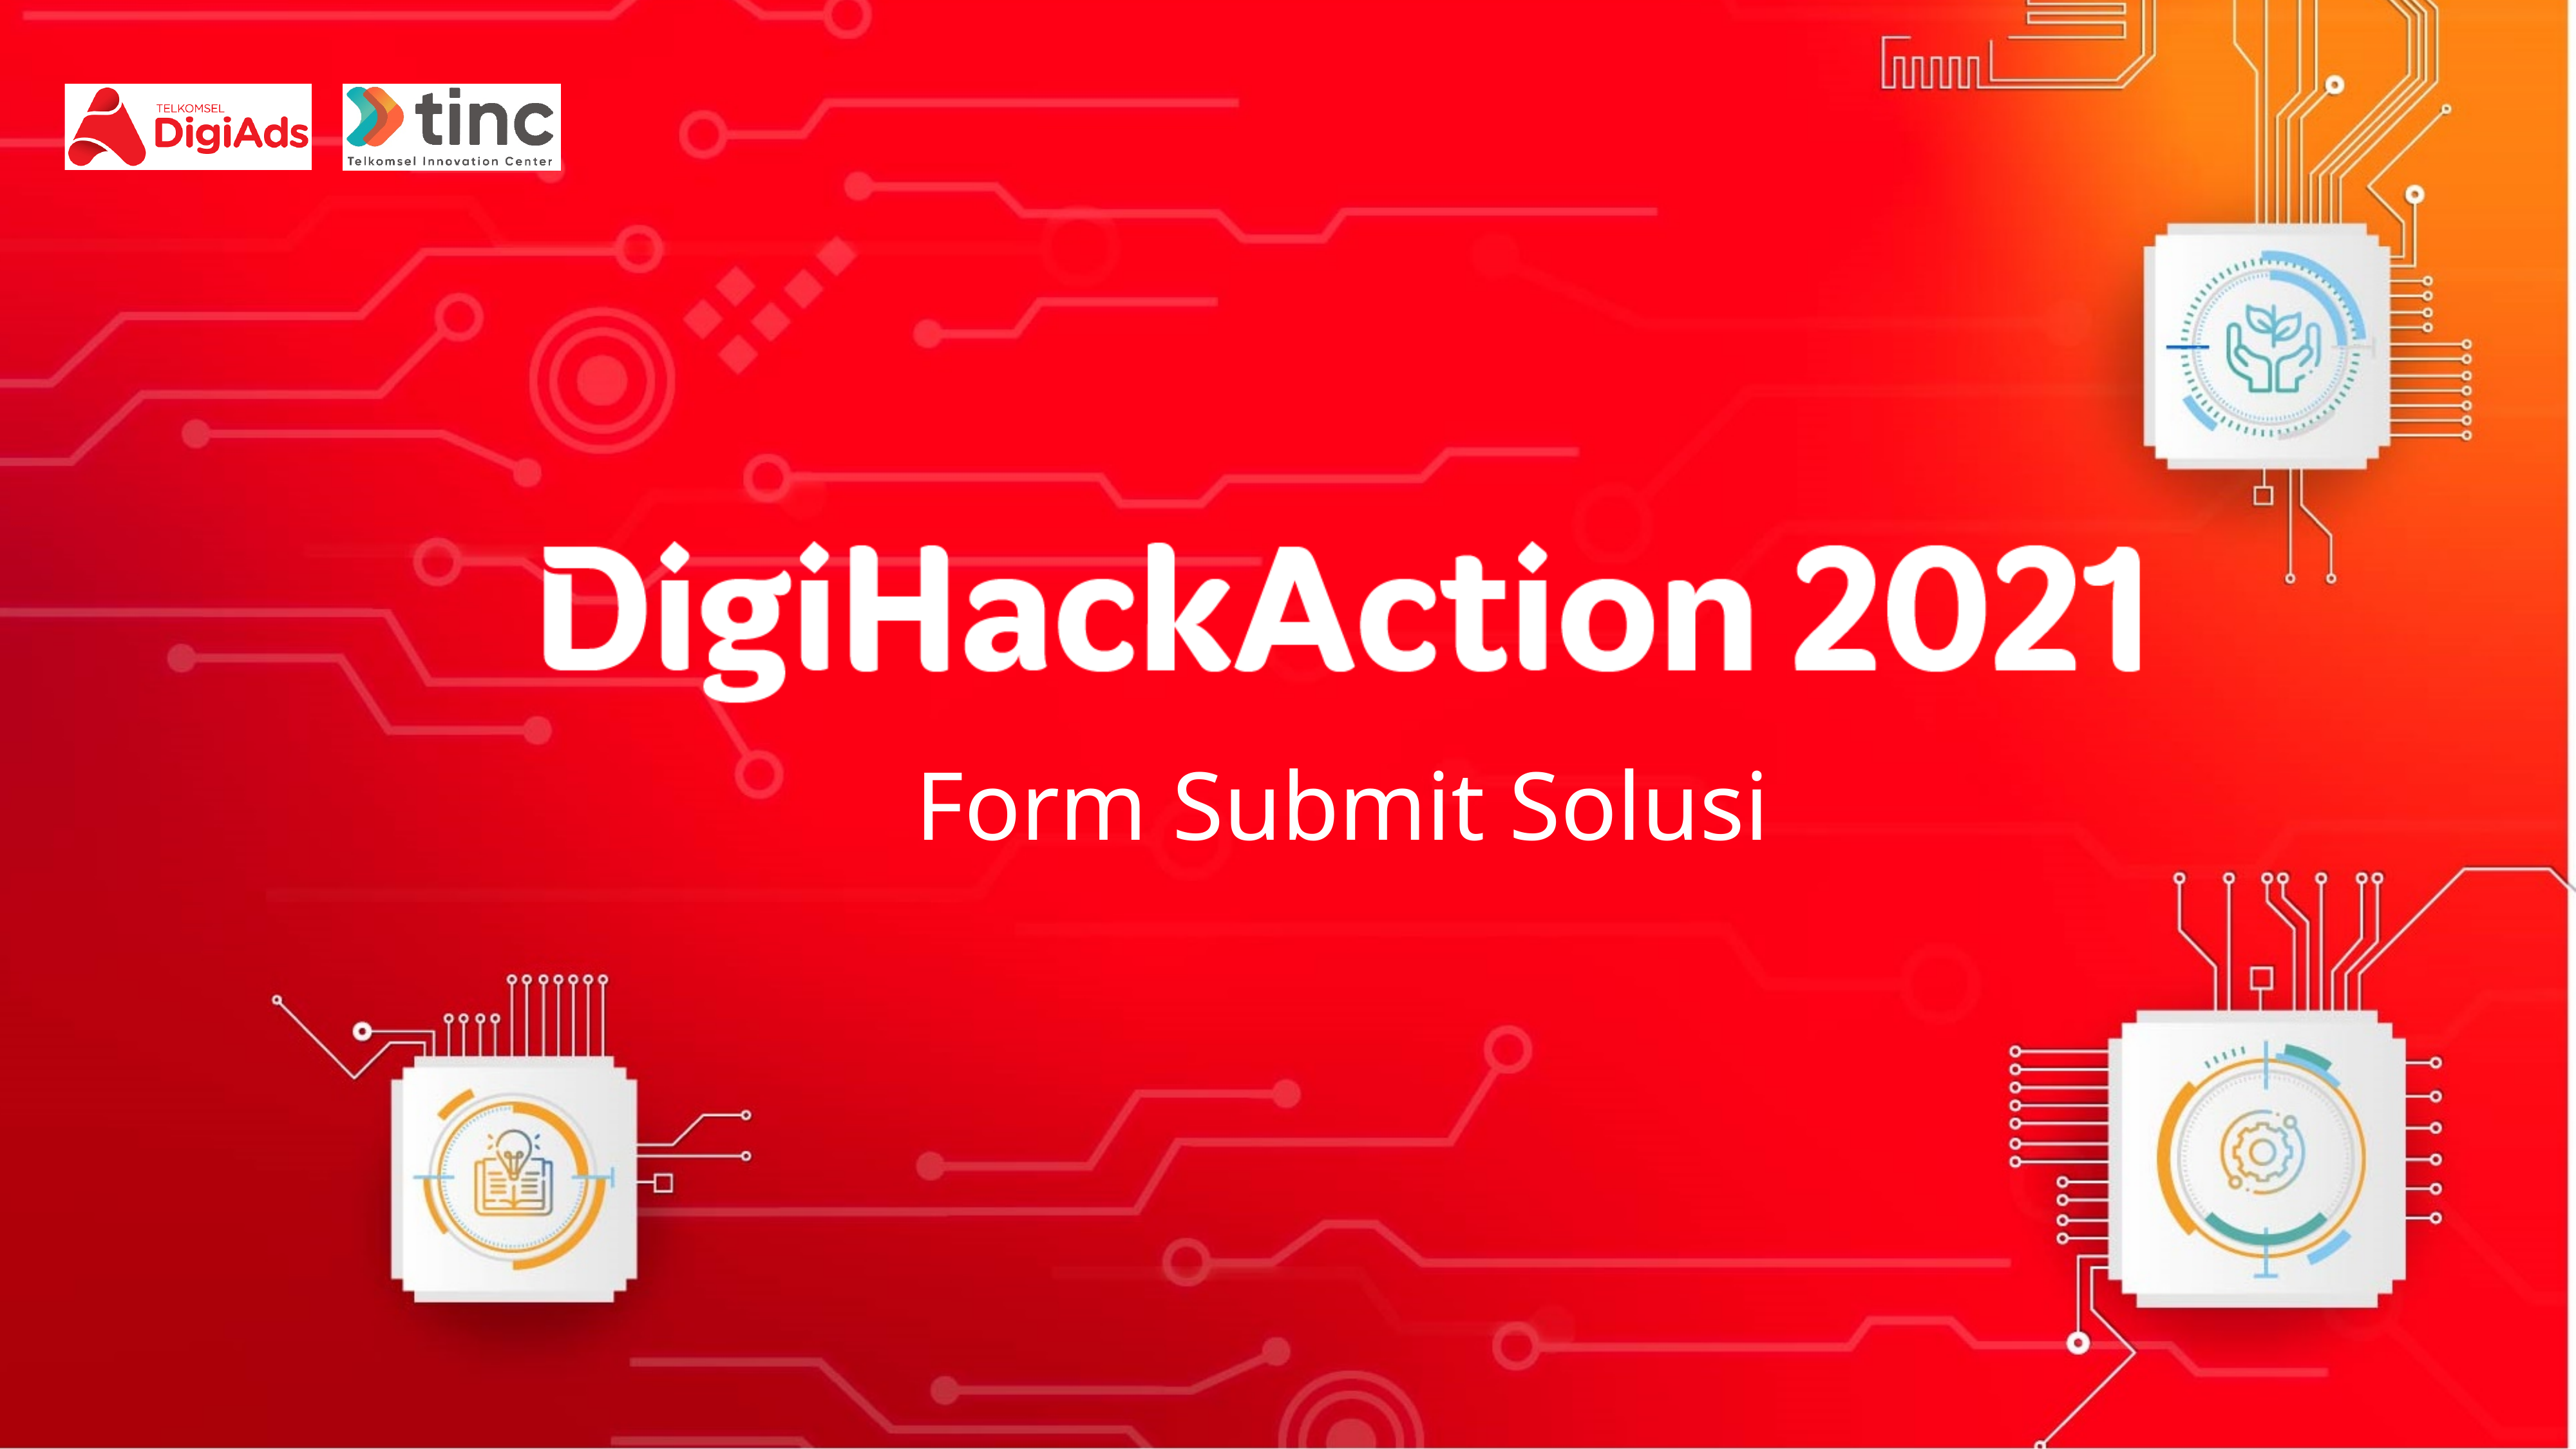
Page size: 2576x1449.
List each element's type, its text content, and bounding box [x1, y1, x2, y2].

title Form Submit Solusi [779, 725, 1906, 882]
picture [0, 0, 2576, 1449]
